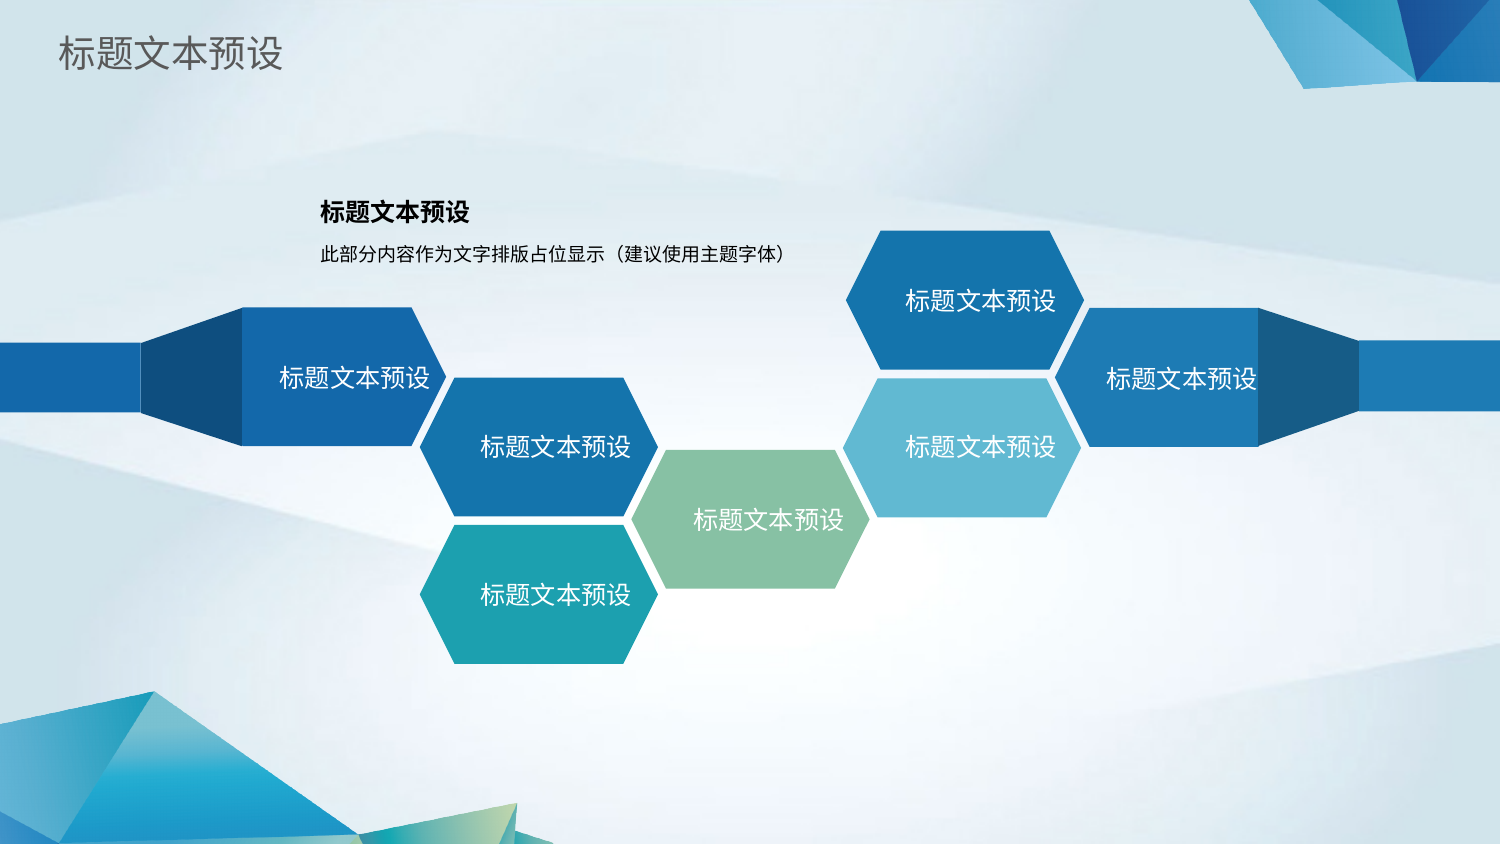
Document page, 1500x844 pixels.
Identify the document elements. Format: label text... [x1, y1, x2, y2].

text_box [629, 447, 872, 591]
text_box 标题文本预设 [41, 20, 302, 86]
text_box [840, 376, 1080, 520]
text_box 标题文本预设 [480, 579, 632, 610]
text_box [987, 228, 1087, 306]
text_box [1054, 307, 1500, 448]
text_box [843, 296, 1049, 372]
text_box [420, 375, 660, 519]
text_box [0, 306, 447, 447]
text_box [417, 522, 660, 666]
text_box 标题文本预设 [480, 431, 632, 462]
text_box 标题文本预设 [693, 504, 845, 535]
text_box 标题文本预设 [905, 430, 1058, 462]
text_box 标题文本预设 [905, 285, 1058, 316]
picture [0, 0, 1500, 844]
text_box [320, 195, 982, 289]
